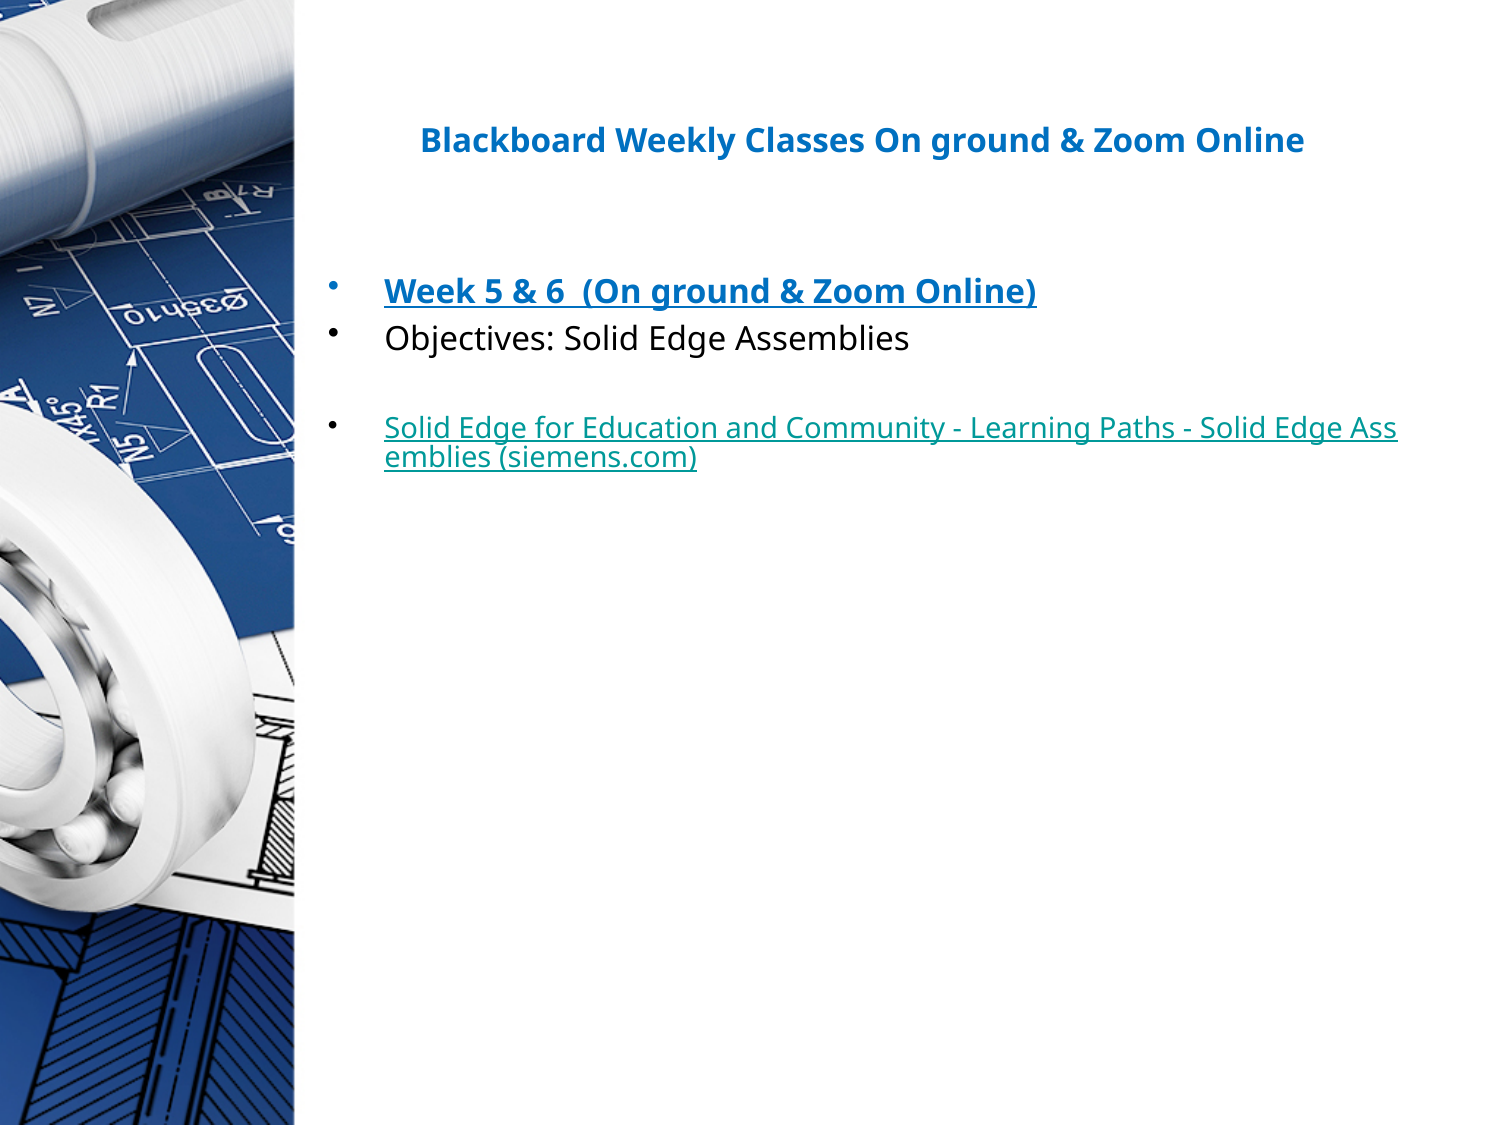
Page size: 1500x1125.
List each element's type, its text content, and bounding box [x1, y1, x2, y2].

picture [0, 0, 1500, 1125]
title Blackboard Weekly Classes On ground & Zoom Online [312, 45, 1414, 233]
list Week 5 & 6 (On ground & Zoom Online) Objectives: Solid Edge Assemblies Solid Edge for Education and Community - Learning Paths - Solid Edge Assemblies (siemens.com) [312, 262, 1425, 1005]
